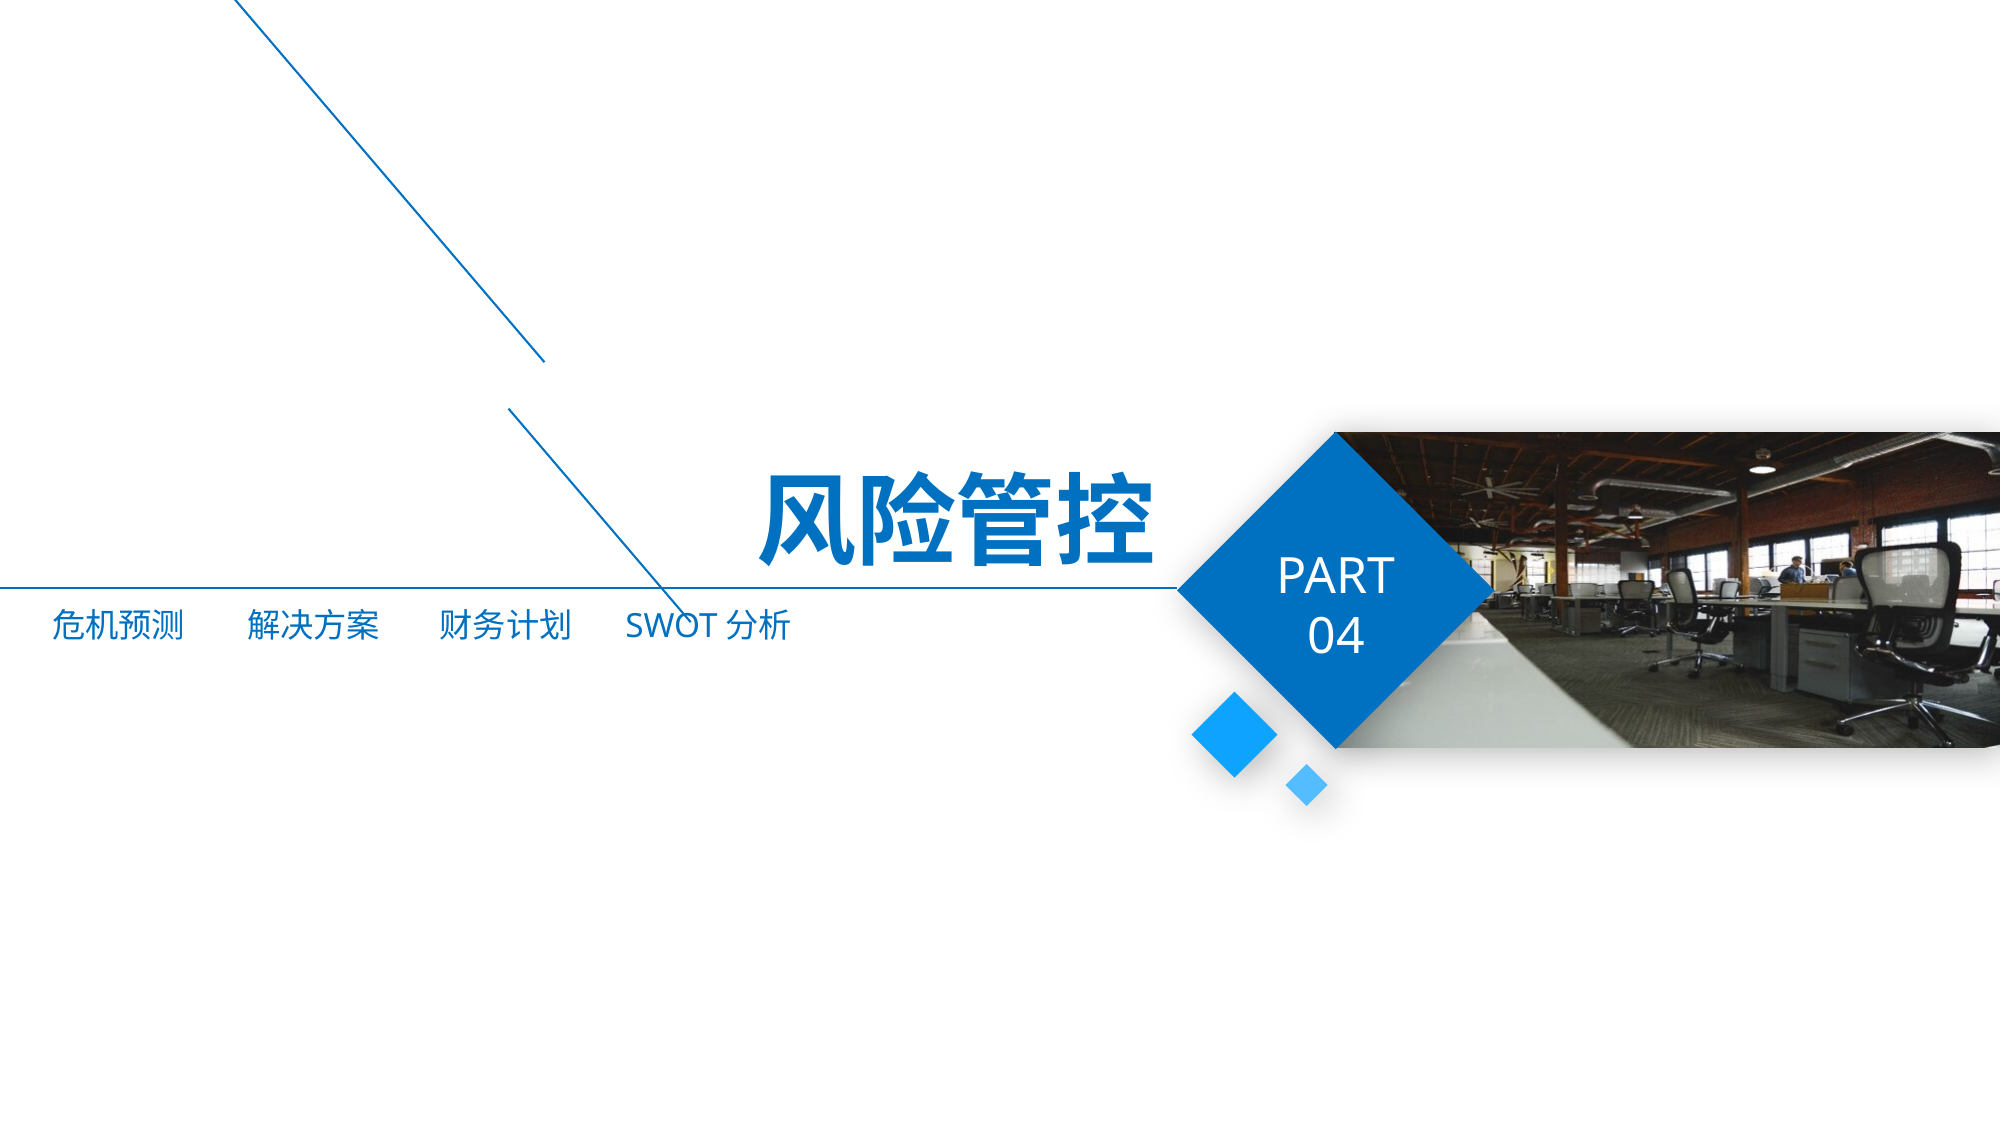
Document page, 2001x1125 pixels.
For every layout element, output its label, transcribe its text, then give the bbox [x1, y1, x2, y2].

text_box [508, 408, 691, 623]
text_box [52, 0, 545, 363]
text_box [1284, 762, 1330, 808]
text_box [0, 449, 1220, 653]
text_box [1256, 671, 1339, 751]
text_box [1189, 690, 1279, 780]
text_box PART 04 [1175, 536, 1334, 671]
text_box [1229, 430, 1338, 536]
picture [1334, 432, 2000, 748]
